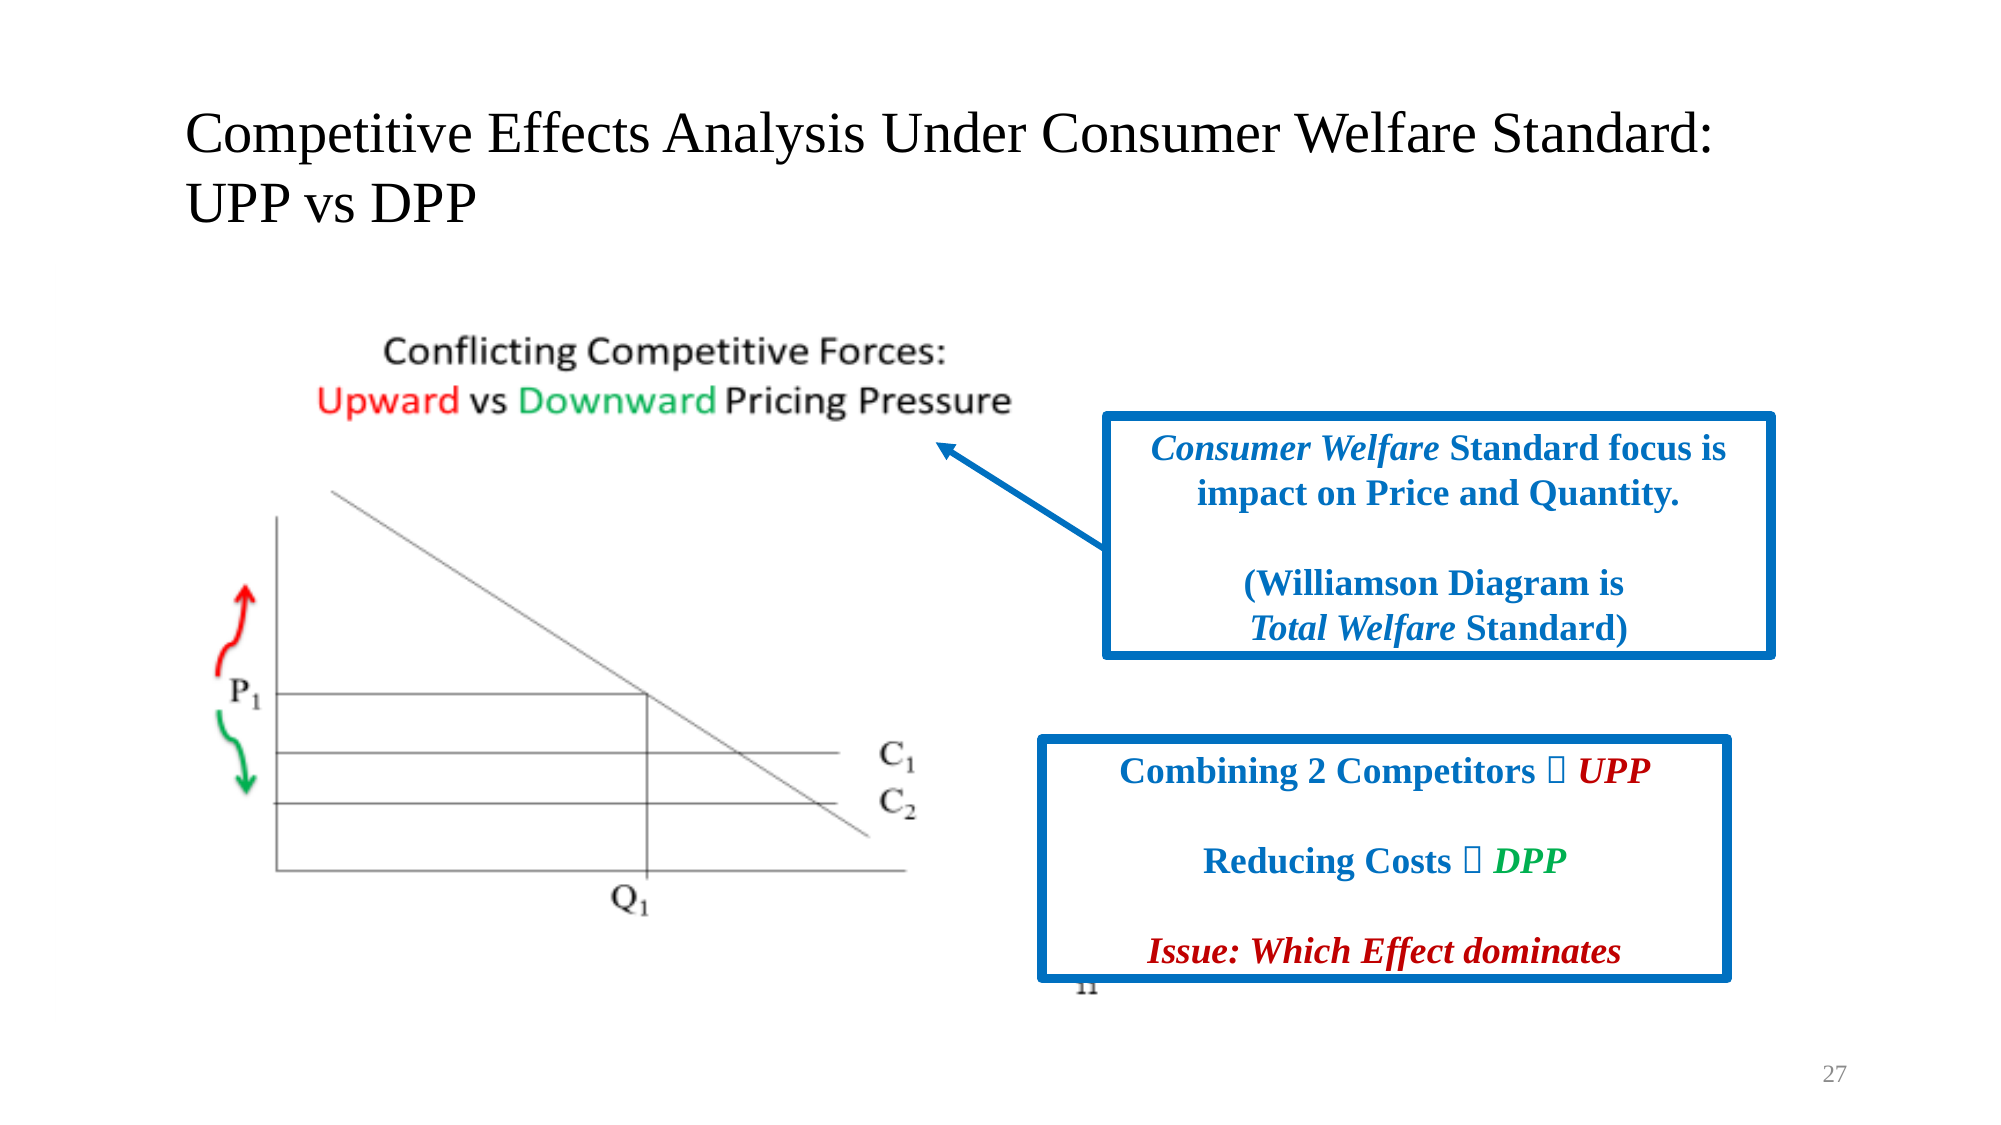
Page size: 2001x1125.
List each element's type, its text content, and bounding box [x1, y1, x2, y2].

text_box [935, 442, 1107, 551]
text_box Consumer Welfare Standard focus is impact on Price and Quantity. (Williamson Diagram is Total Welfare Standard) [1165, 415, 1772, 656]
slide_number 27 [1412, 1042, 1863, 1103]
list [54, 264, 1165, 1022]
text_box Combining 2 Competitors  UPP Reducing Costs  DPP Issue: Which Effect dominates [1165, 738, 1728, 979]
text_box Competitive Effects Analysis Under Consumer Welfare Standard: UPP vs DPP [170, 86, 1768, 242]
